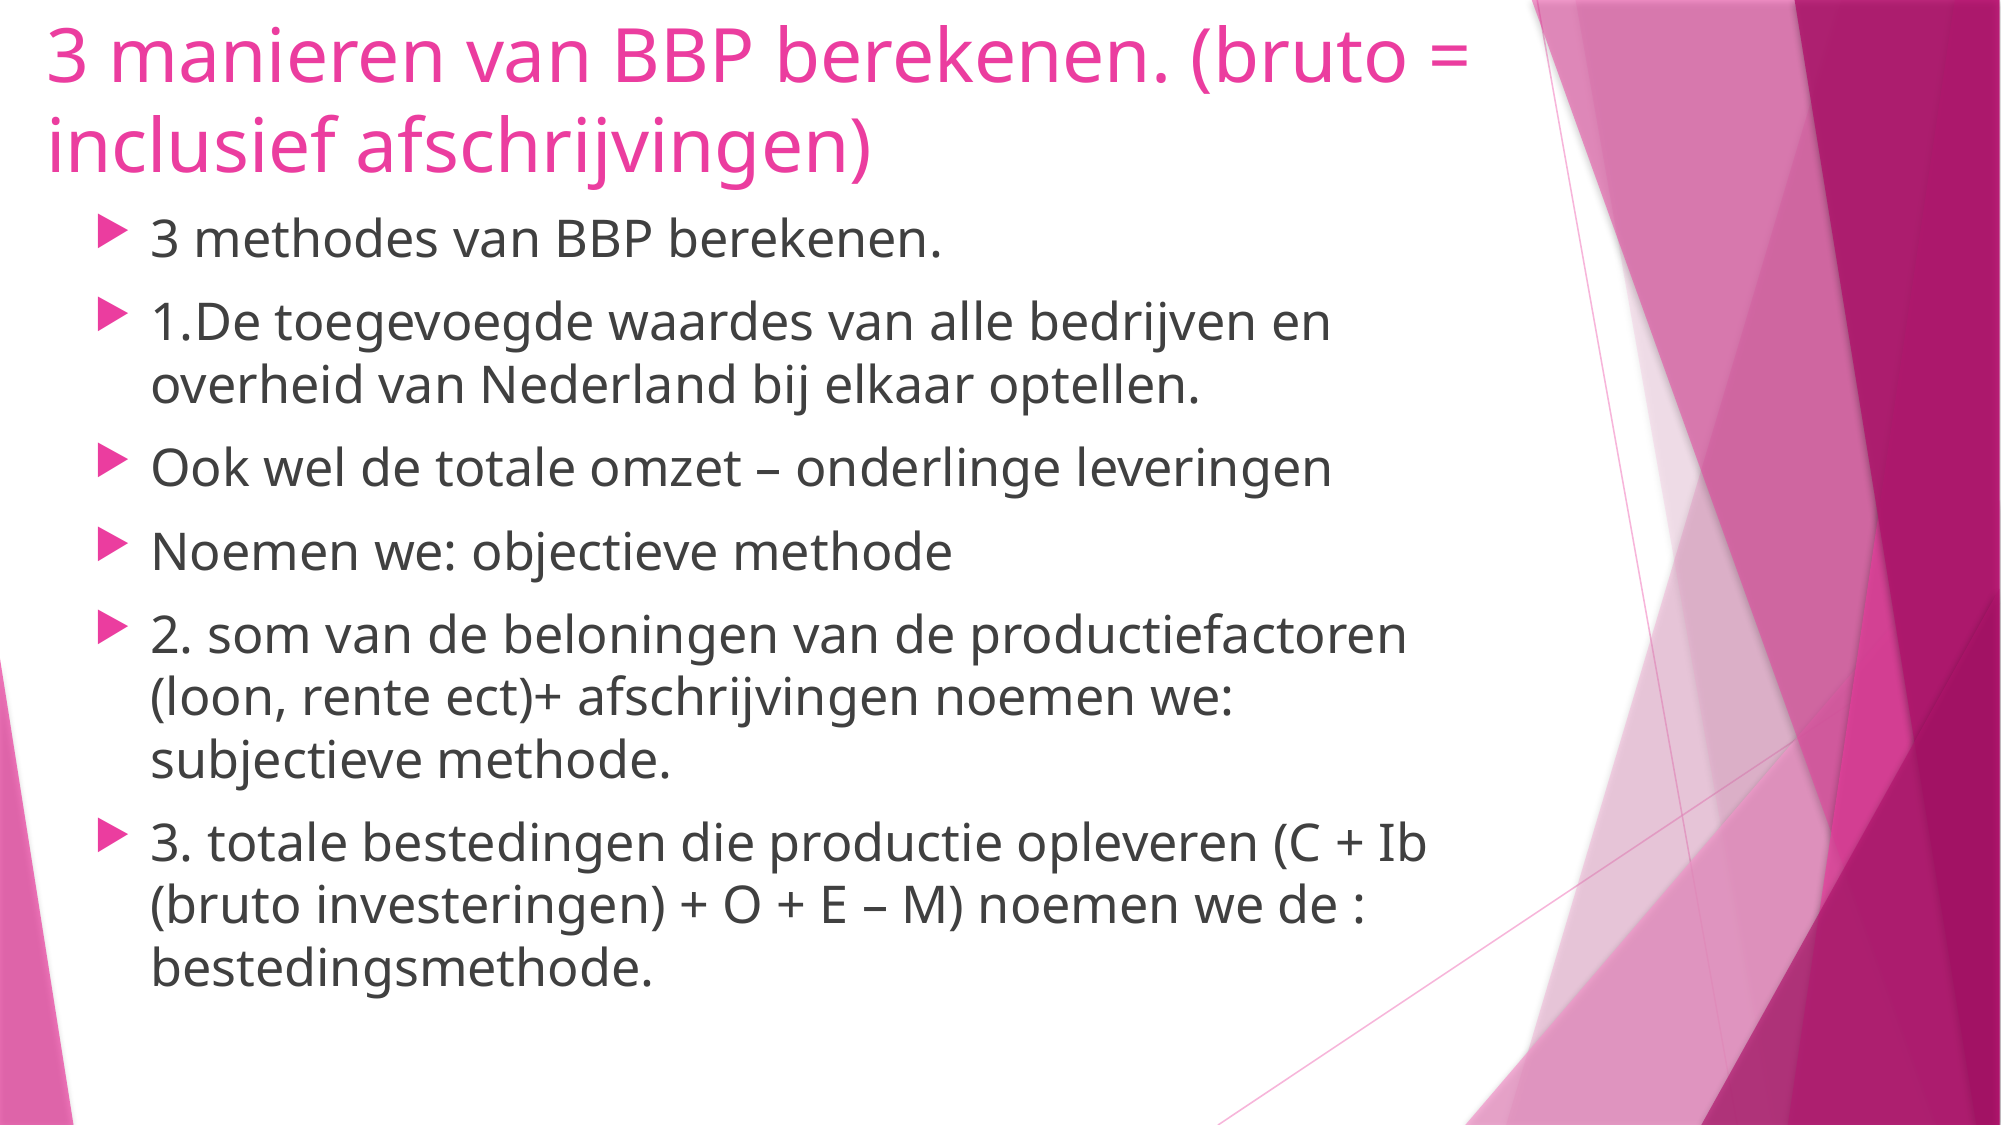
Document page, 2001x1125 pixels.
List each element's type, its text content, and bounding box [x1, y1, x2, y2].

list 3 methodes van BBP berekenen. 1.De toegevoegde waardes van alle bedrijven en overheid van Nederland bij elkaar optellen. Ook wel de totale omzet – onderlinge leveringen Noemen we: objectieve methode 2. som van de beloningen van de productiefactoren (loon, rente ect)+ afschrijvingen noemen we: subjectieve methode. 3. totale bestedingen die productie opleveren (C + Ib (bruto investeringen) + O + E – M) noemen we de : bestedingsmethode. [79, 197, 1522, 991]
title 3 manieren van BBP berekenen. (bruto = inclusief afschrijvingen) [31, 0, 1522, 317]
